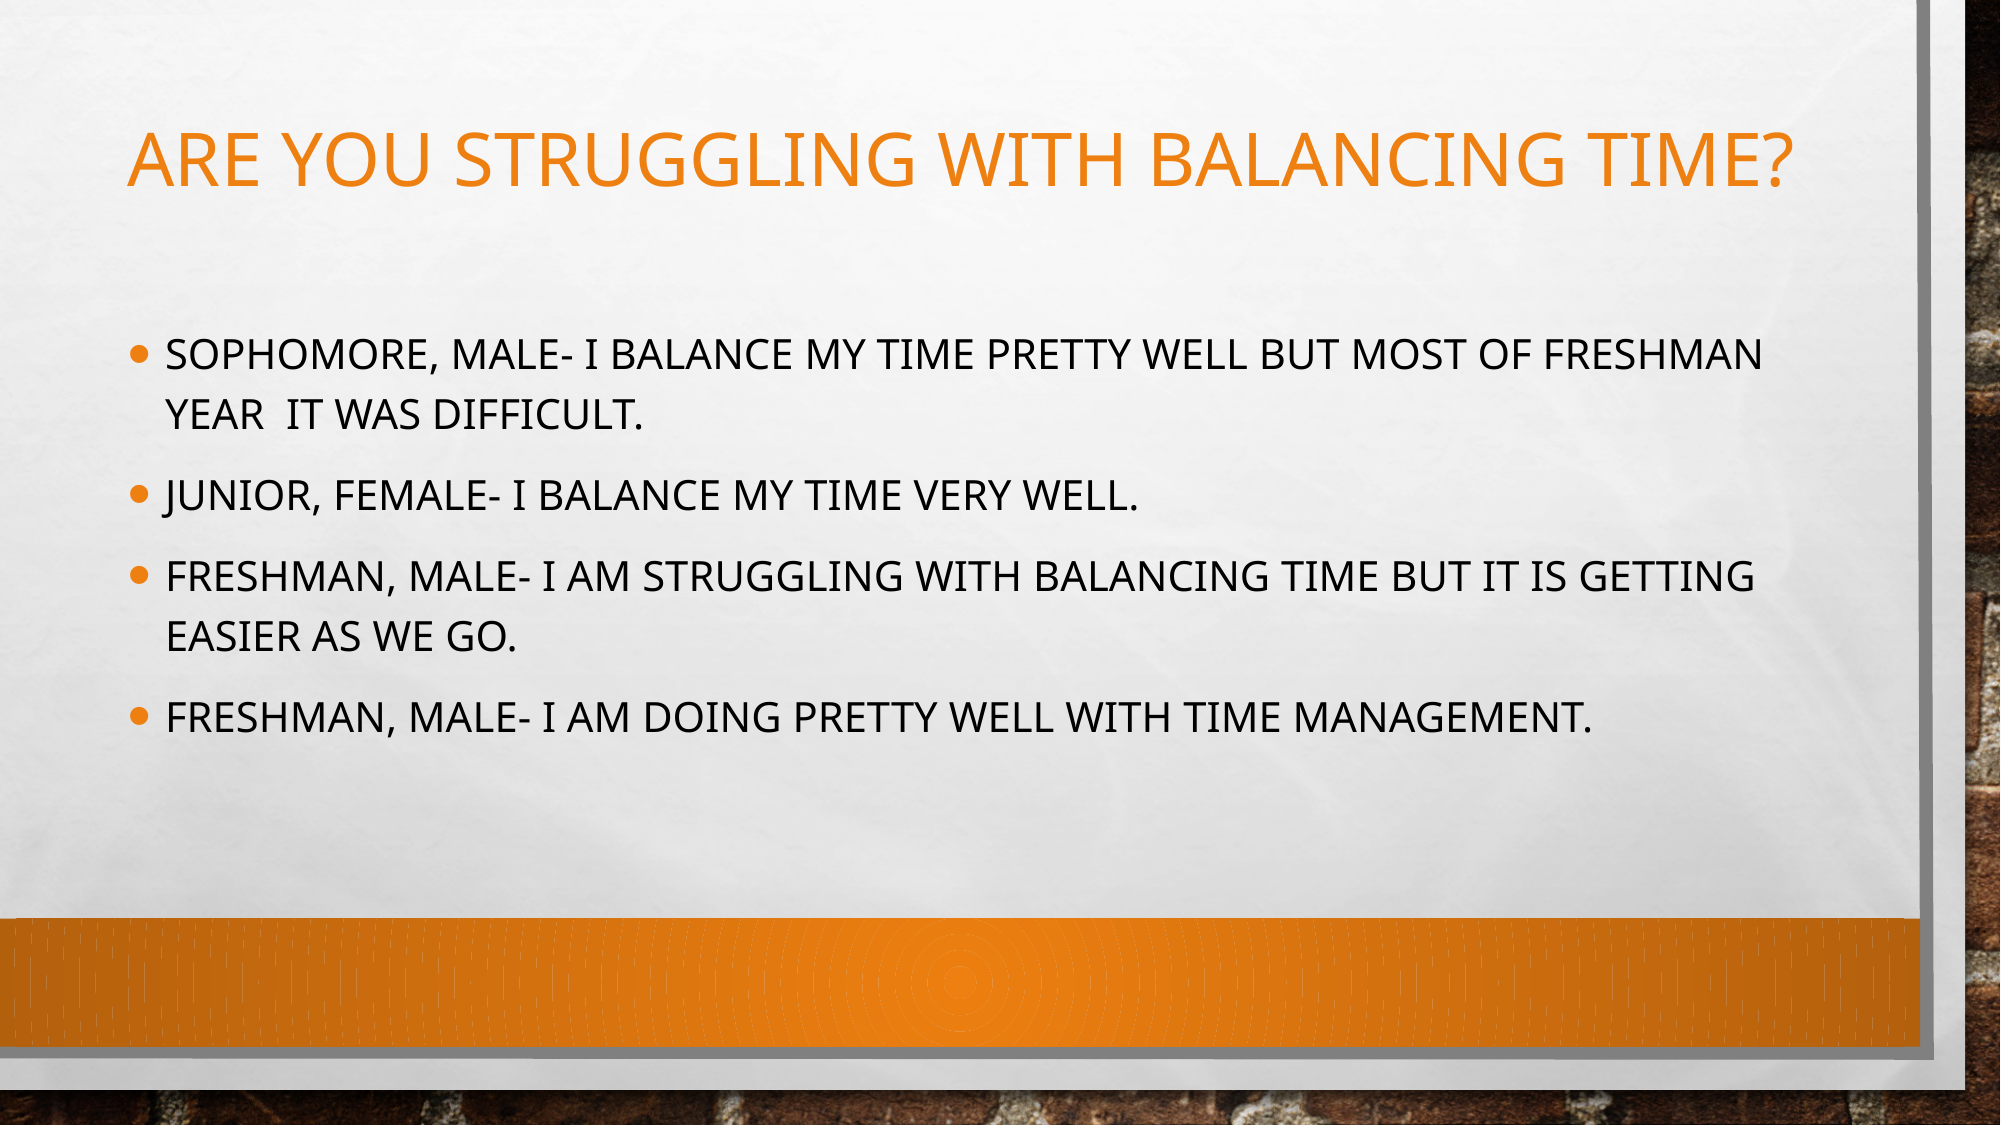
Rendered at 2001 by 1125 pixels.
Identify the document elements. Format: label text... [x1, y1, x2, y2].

list Sophomore, male- I balance my time pretty well but most of freshman year it was difficult. Junior, female- I balance my time very well. Freshman, male- I am struggling with balancing time but it is getting easier as we go. Freshman, male- I am doing pretty well with time management. [112, 338, 1818, 882]
title Are you struggling with balancing time? [112, 112, 1818, 302]
picture [0, 0, 2000, 1125]
